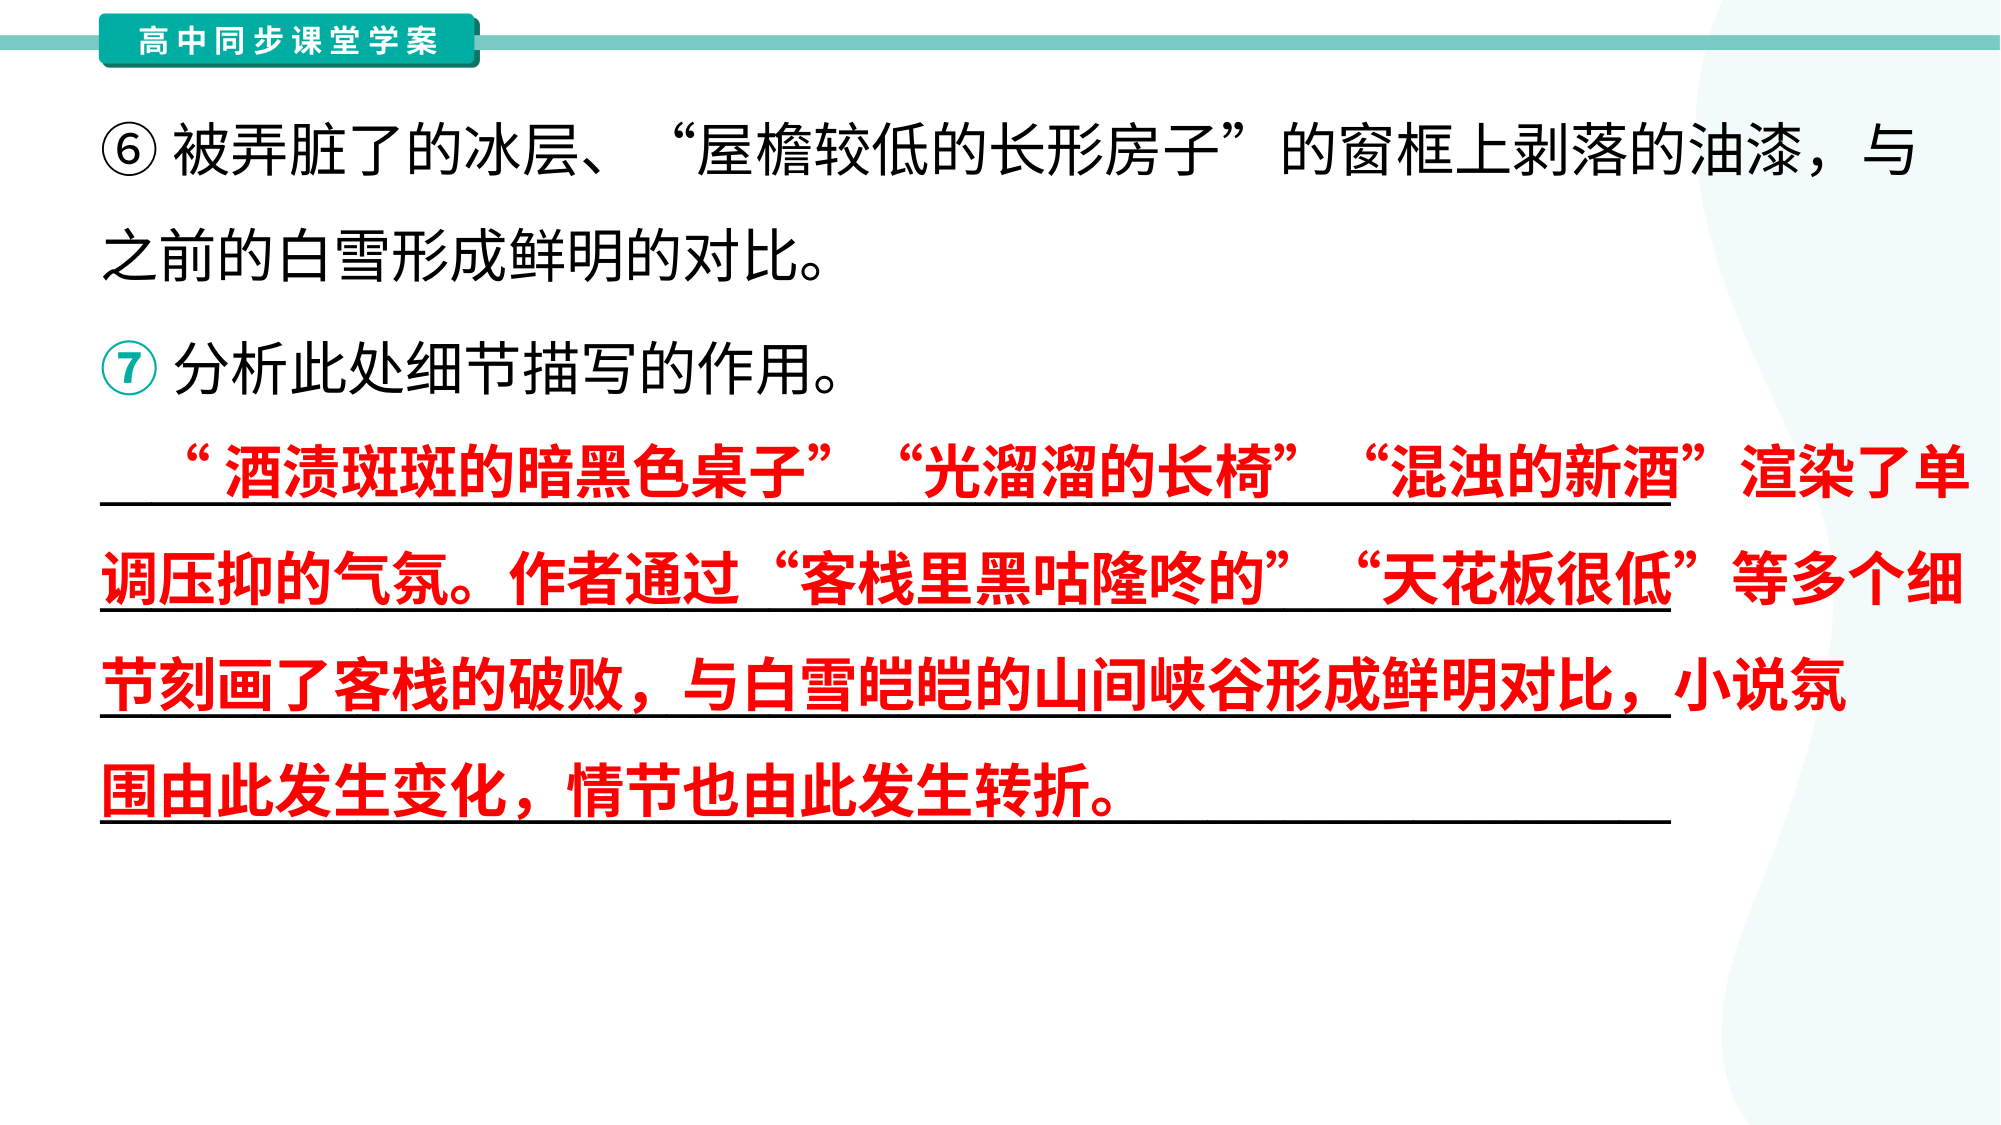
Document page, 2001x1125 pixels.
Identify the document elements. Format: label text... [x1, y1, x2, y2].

text_box “酒渍斑斑的暗黑色桌子”“光溜溜的长椅”“混浊的新酒”渲染了单 调压抑的气氛。作者通过“客栈里黑咕隆咚的”“天花板很低”等多个细 节刻画了客栈的破败，与白雪皑皑的山间峡谷形成鲜明对比，小说氛 围由此发生变化，情节也由此发生转折。 [100, 399, 1899, 825]
text_box ⑥被弄脏了的冰层、“屋檐较低的长形房子”的窗框上剥落的油漆，与 之前的白雪形成鲜明的对比。 [100, 76, 1899, 289]
text_box ⑦分析此处细节描写的作用。 _____________________________________________________________ _____________________________________________________________ _____________________________________________________________ _____________________________________________________________ [100, 296, 1899, 399]
picture [0, 0, 2000, 1125]
